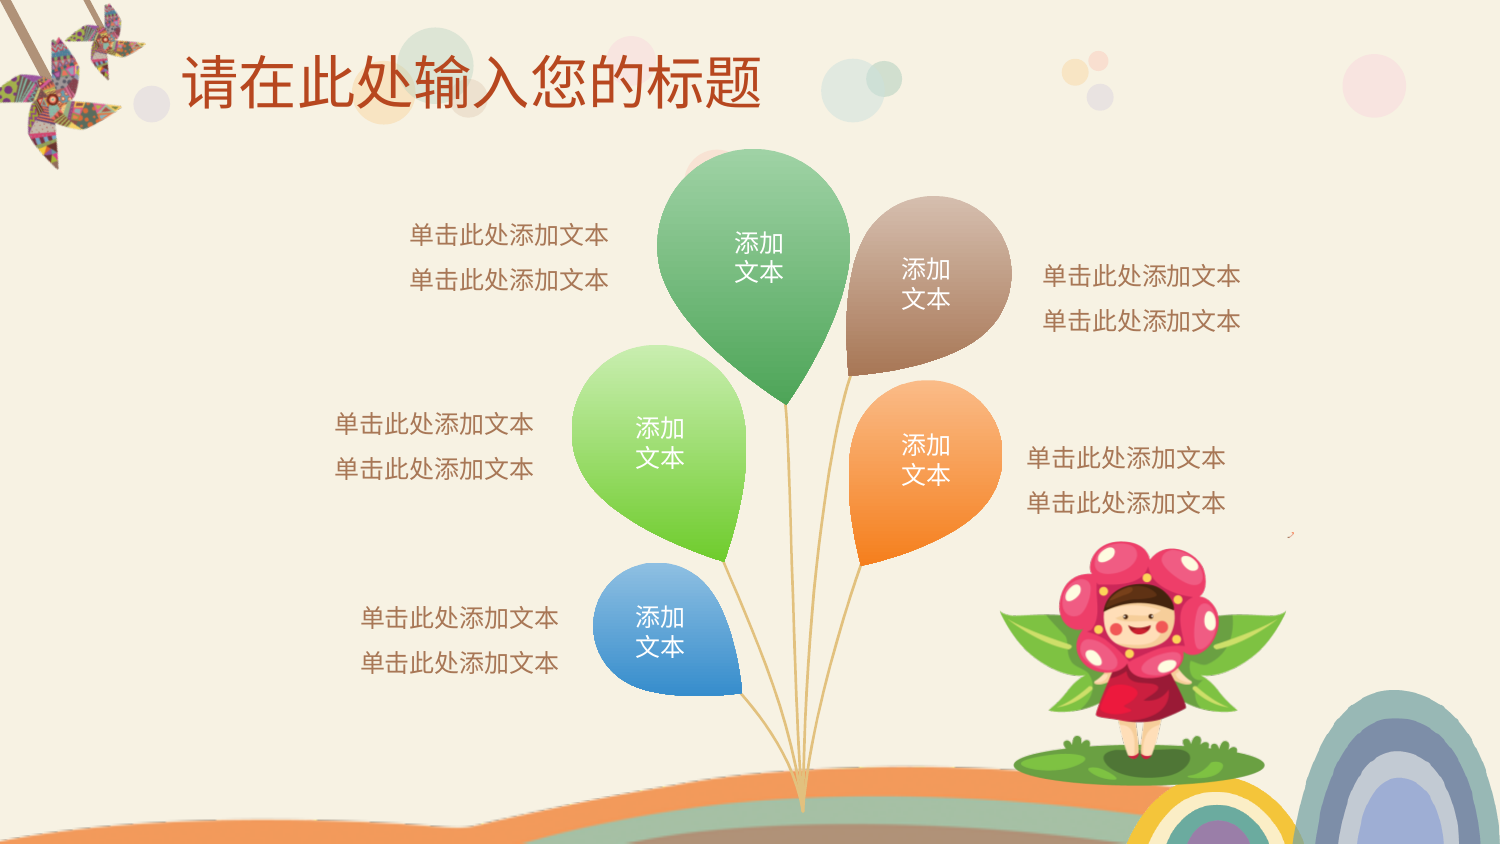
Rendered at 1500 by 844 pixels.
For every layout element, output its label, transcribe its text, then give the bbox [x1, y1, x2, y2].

text_box 单击此处添加文本 单击此处添加文本 [1012, 419, 1337, 525]
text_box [1003, 789, 1012, 812]
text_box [657, 148, 850, 344]
text_box 单击此处添加文本 单击此处添加文本 [249, 580, 571, 686]
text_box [593, 562, 804, 812]
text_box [802, 195, 1012, 532]
text_box 单击此处添加文本 单击此处添加文本 [1027, 237, 1353, 343]
text_box 单击此处添加文本 单击此处添加文本 [224, 386, 550, 491]
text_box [571, 344, 804, 812]
text_box 单击此处添加文本 单击此处添加文本 [299, 197, 625, 302]
picture [0, 0, 152, 185]
picture [0, 532, 1500, 844]
text_box 请在此处输入您的标题 [165, 39, 935, 124]
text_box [804, 380, 1003, 812]
